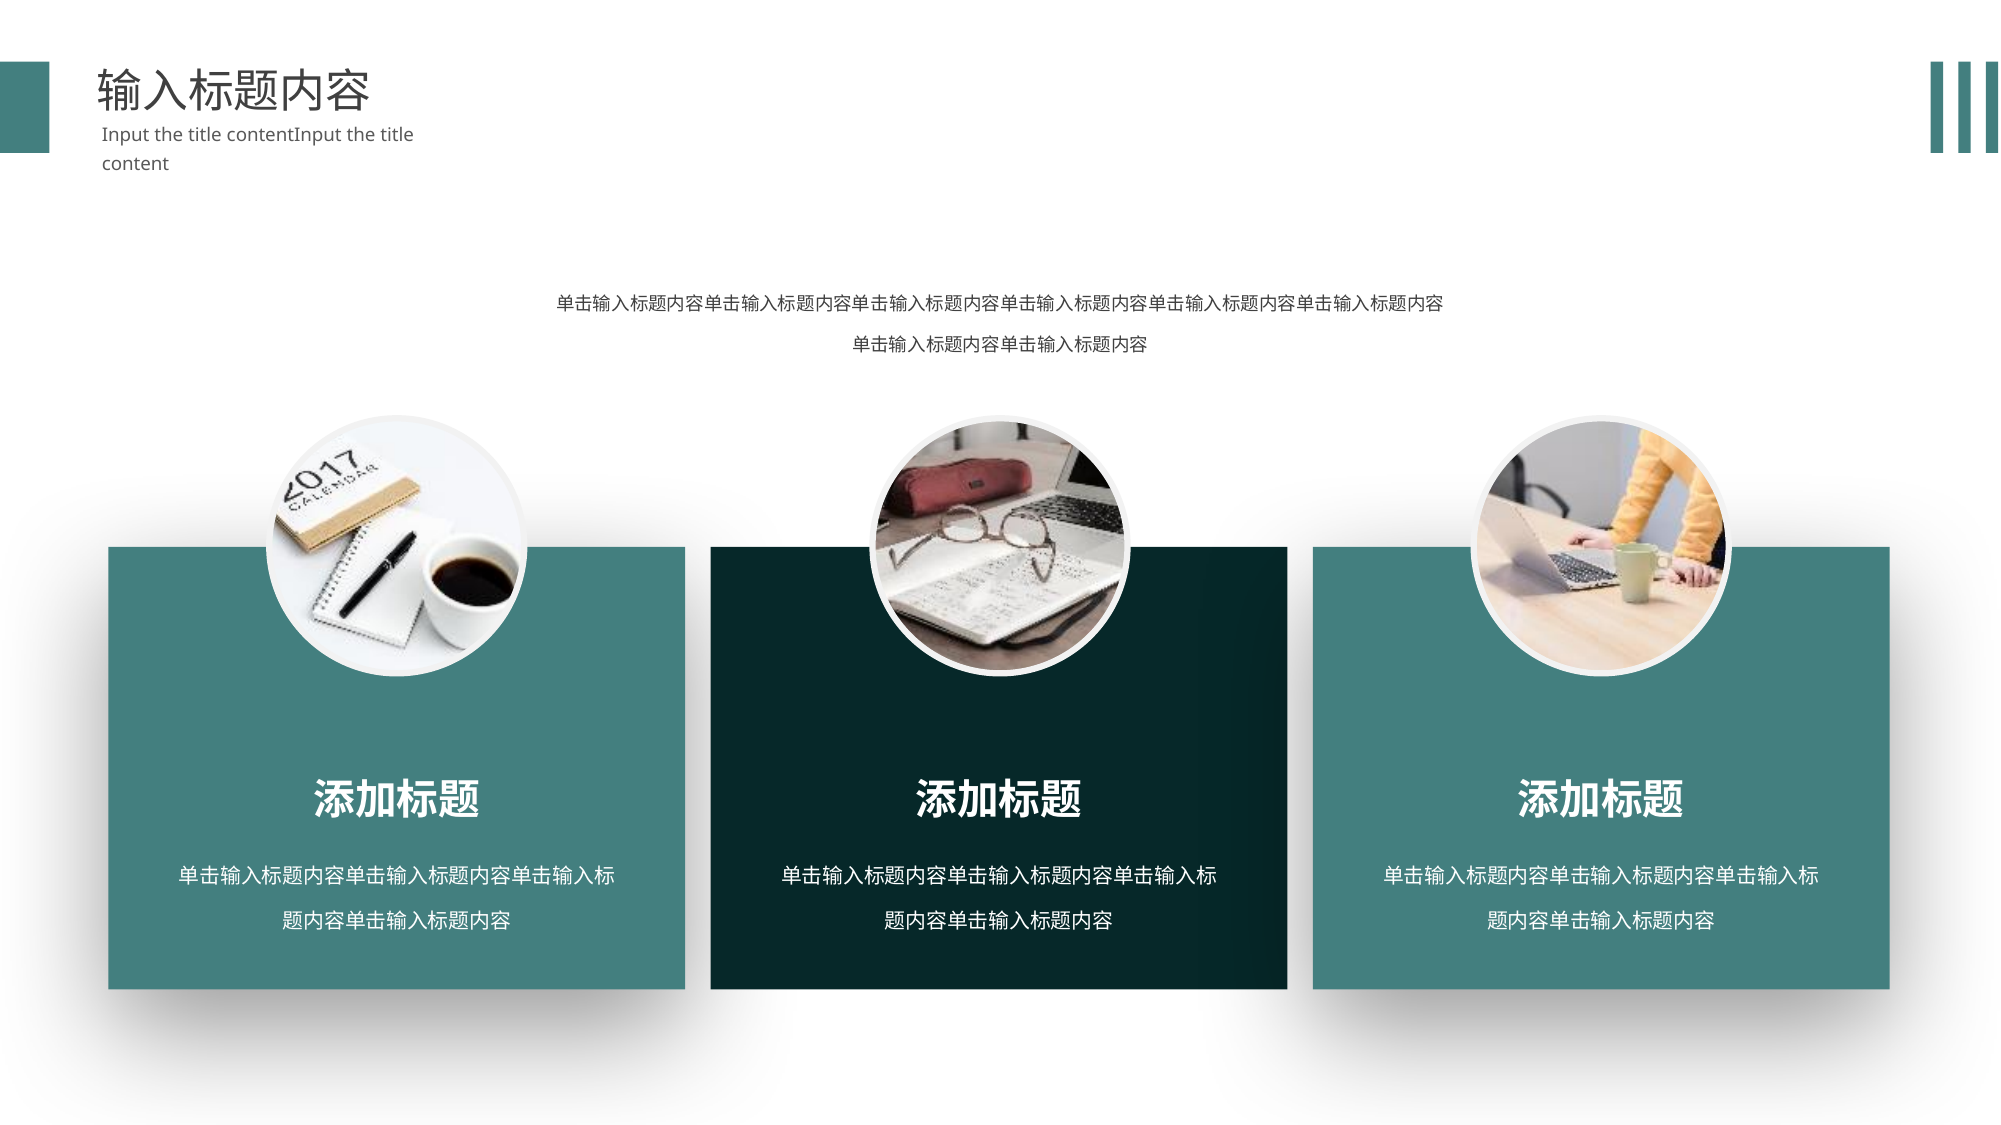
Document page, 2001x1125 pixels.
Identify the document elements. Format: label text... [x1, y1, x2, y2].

text_box [1472, 417, 1730, 675]
text_box [107, 546, 686, 990]
text_box [710, 546, 1280, 990]
text_box 单击输入标题内容单击输入标题内容单击输入标题内容单击输入标题内容单击输入标题内容单击输入标题内容 单击输入标题内容单击输入标题内容 [110, 265, 1890, 364]
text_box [756, 761, 1242, 942]
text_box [0, 37, 1999, 153]
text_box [153, 761, 640, 942]
text_box [268, 417, 526, 675]
text_box [1312, 546, 1891, 990]
text_box [871, 417, 1129, 675]
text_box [1358, 761, 1844, 942]
